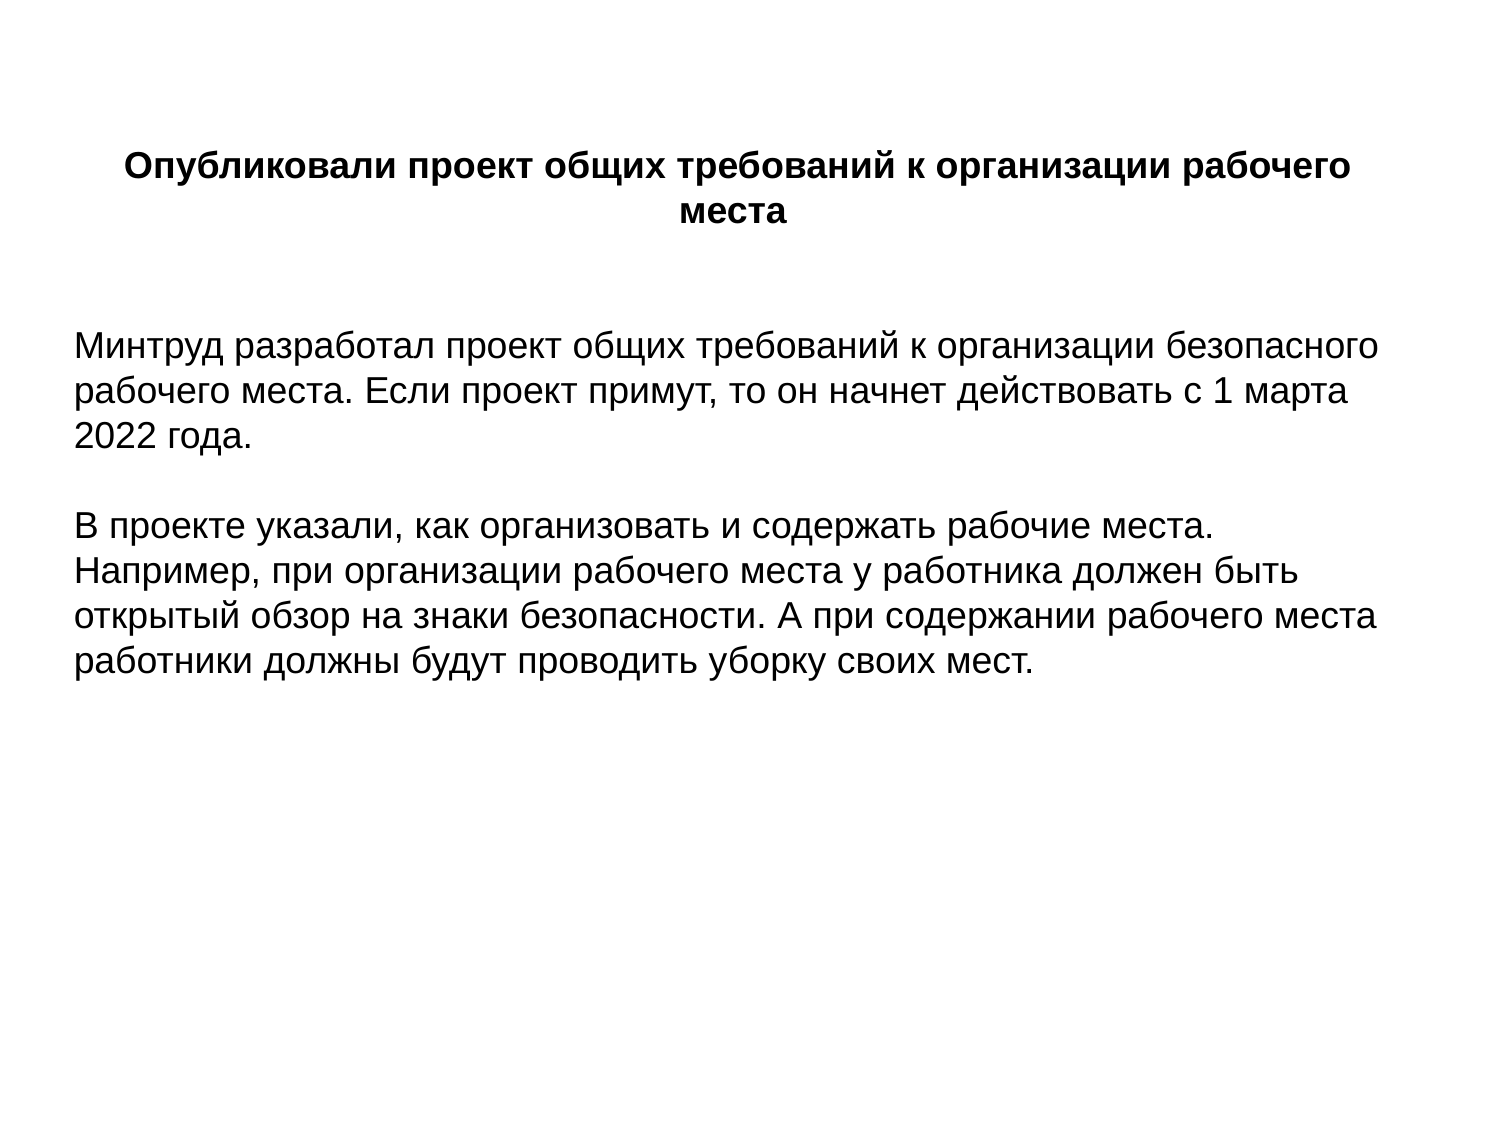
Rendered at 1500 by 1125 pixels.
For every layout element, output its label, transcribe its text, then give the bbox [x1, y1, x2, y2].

text_box Опубликовали проект общих требований к организации рабочего места Минтруд разработал проект общих требований к организации безопасного рабочего места. Если проект примут, то он начнет действовать с 1 марта 2022 года. В проекте указали, как организовать и содержать рабочие места. Например, при организации рабочего места у работника должен быть открытый обзор на знаки безопасности. А при содержании рабочего места работники должны будут проводить уборку своих мест. [58, 134, 1418, 863]
